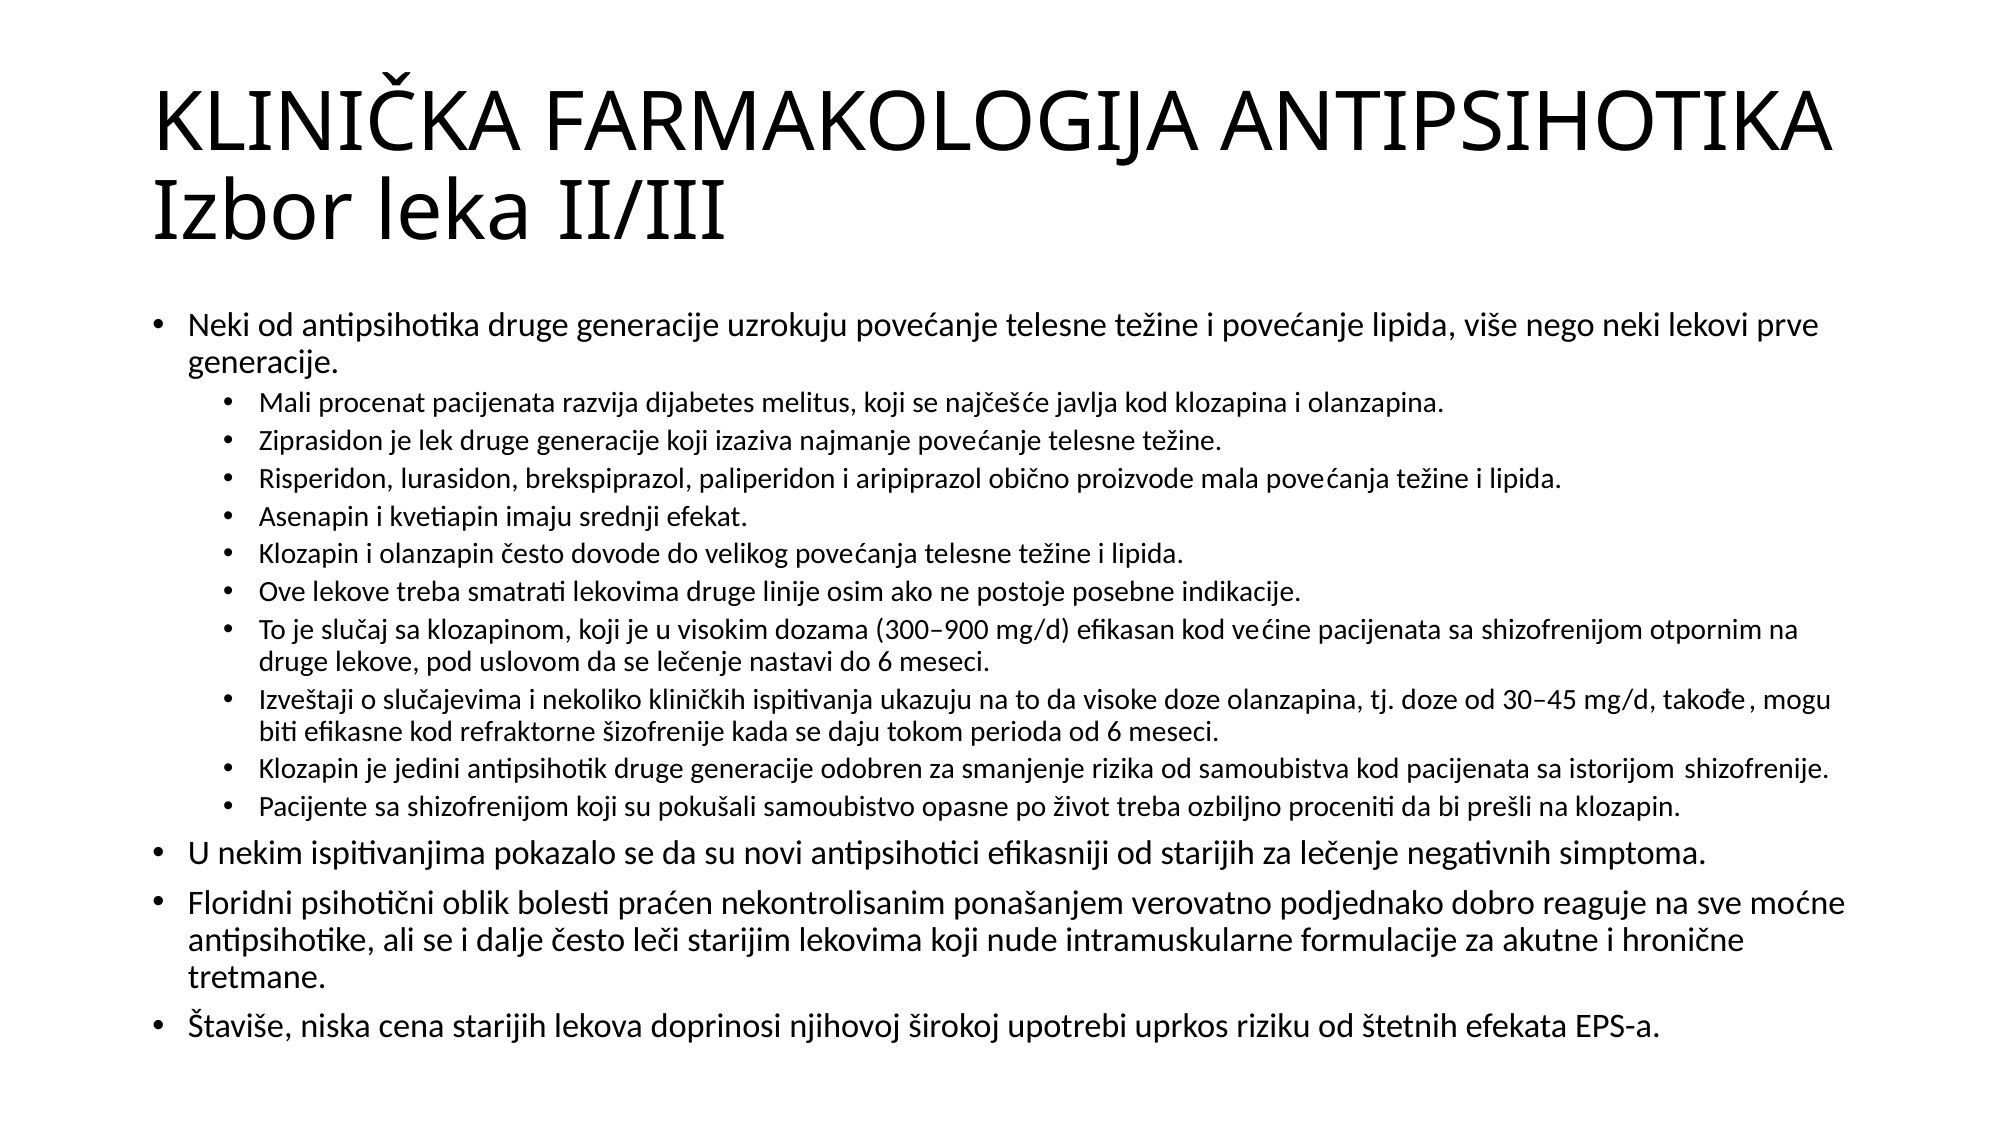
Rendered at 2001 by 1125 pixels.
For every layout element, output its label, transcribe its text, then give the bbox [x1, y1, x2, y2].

list Neki od antipsihotika druge generacije uzrokuju povećanje telesne težine i povećanje lipida, više nego neki lekovi prve generacije. Mali procenat pacijenata razvija dijabetes melitus, koji se najčešće javlja kod klozapina i olanzapina. Ziprasidon je lek druge generacije koji izaziva najmanje povećanje telesne težine. Risperidon, lurasidon, brekspiprazol, paliperidon i aripiprazol obično proizvode mala povećanja težine i lipida. Asenapin i kvetiapin imaju srednji efekat. Klozapin i olanzapin često dovode do velikog povećanja telesne težine i lipida. Ove lekove treba smatrati lekovima druge linije osim ako ne postoje posebne indikacije. To je slučaj sa klozapinom, koji je u visokim dozama (300–900 mg/d) efikasan kod većine pacijenata sa shizofrenijom otpornim na druge lekove, pod uslovom da se lečenje nastavi do 6 meseci. Izveštaji o slučajevima i nekoliko kliničkih ispitivanja ukazuju na to da visoke doze olanzapina, tj. doze od 30–45 mg/d, takođe, mogu biti efikasne kod refraktorne šizofrenije kada se daju tokom perioda od 6 meseci. Klozapin je jedini antipsihotik druge generacije odobren za smanjenje rizika od samoubistva kod pacijenata sa istorijom shizofrenije. Pacijente sa shizofrenijom koji su pokušali samoubistvo opasne po život treba ozbiljno proceniti da bi prešli na klozapin. U nekim ispitivanjima pokazalo se da su novi antipsihotici efikasniji od starijih za lečenje negativnih simptoma. Floridni psihotični oblik bolesti praćen nekontrolisanim ponašanjem verovatno podjednako dobro reaguje na sve moćne antipsihotike, ali se i dalje često leči starijim lekovima koji nude intramuskularne formulacije za akutne i hronične tretmane. Štaviše, niska cena starijih lekova doprinosi njihovoj širokoj upotrebi uprkos riziku od štetnih efekata EPS-a. [137, 299, 1863, 1093]
title KLINIČKA FARMAKOLOGIJA ANTIPSIHOTIKA Izbor leka II/III [137, 59, 1863, 278]
